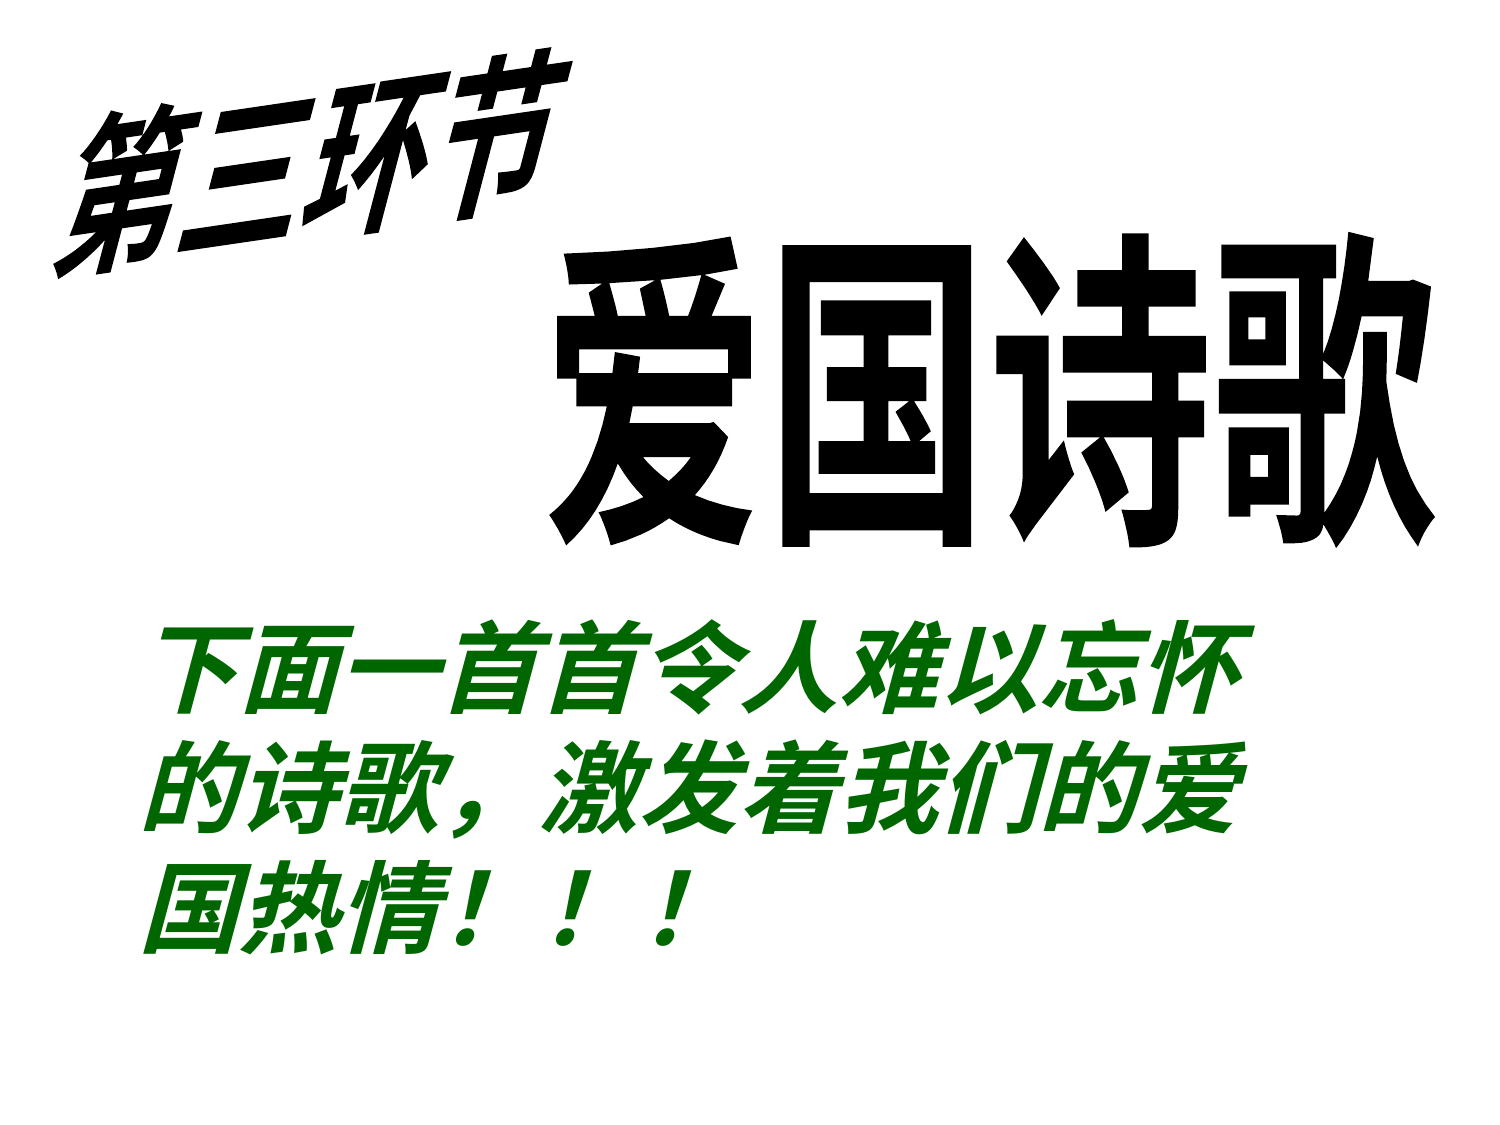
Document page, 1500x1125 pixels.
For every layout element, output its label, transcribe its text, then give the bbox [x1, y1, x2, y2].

text_box 下面一首首令人难以忘怀的诗歌，激发着我们的爱国热情！！！ [123, 597, 1341, 977]
